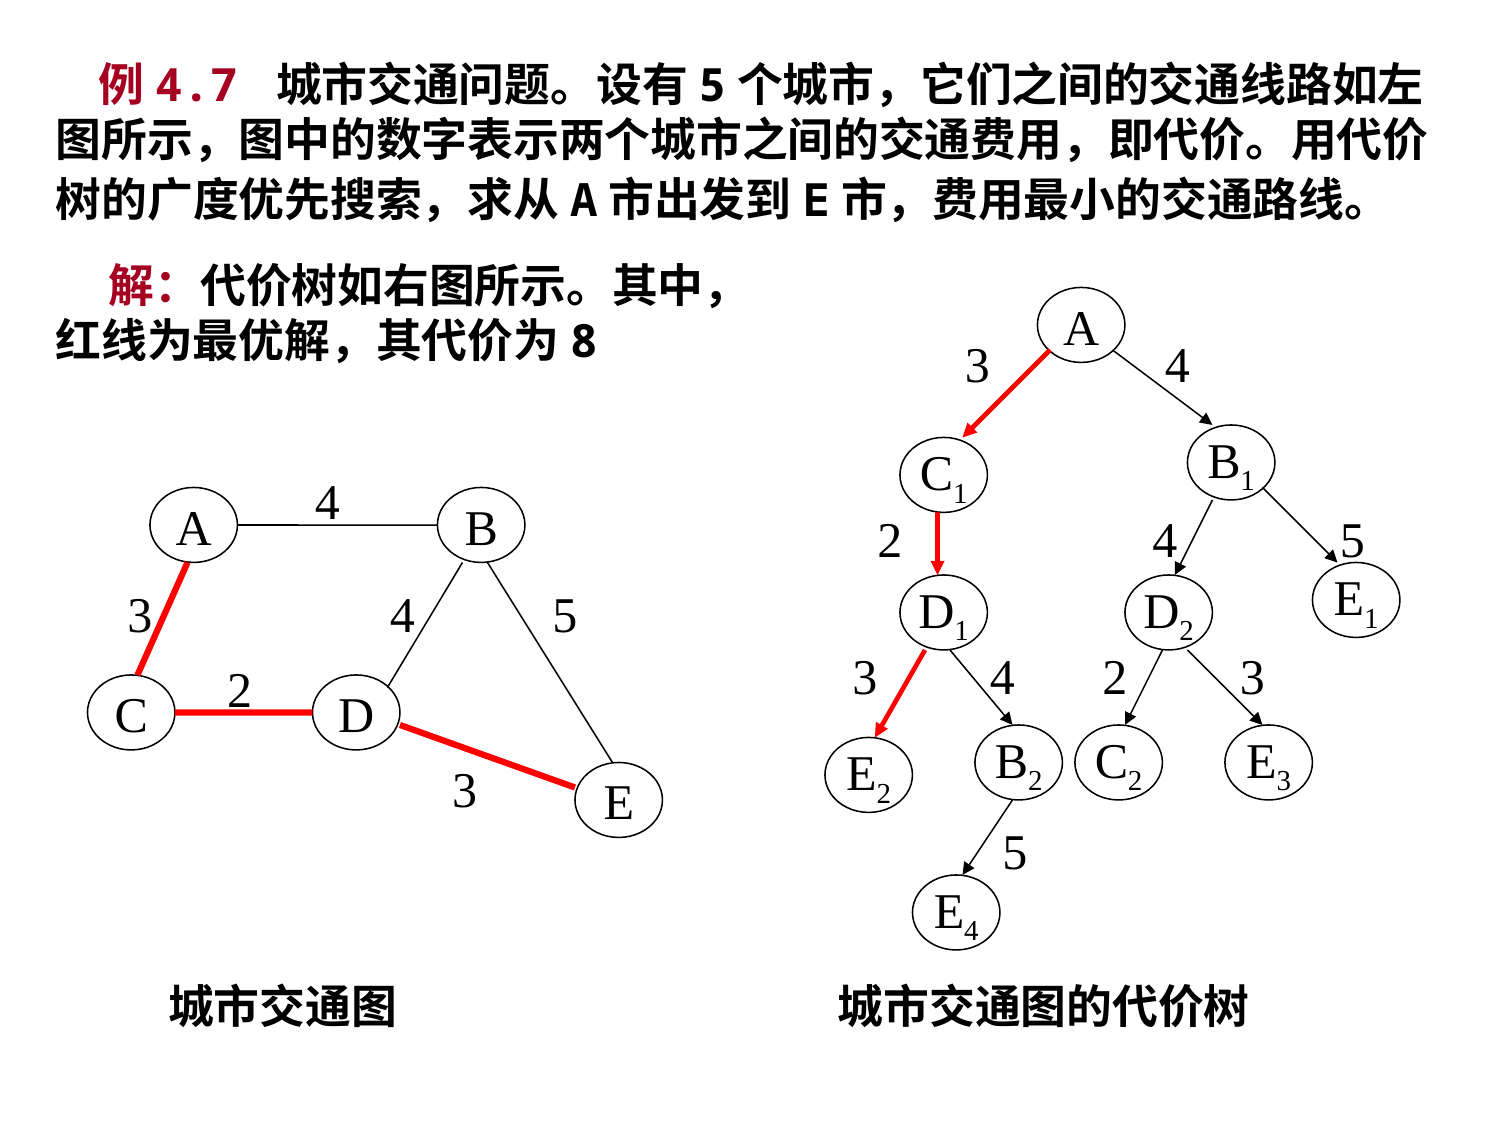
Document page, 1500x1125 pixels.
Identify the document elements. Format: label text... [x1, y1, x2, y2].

text_box 例4.7 城市交通问题。设有5个城市，它们之间的交通线路如左图所示，图中的数字表示两个城市之间的交通费用，即代价。用代价树的广度优先搜索，求从A市出发到E市，费用最小的交通路线。 [41, 48, 1447, 234]
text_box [87, 462, 663, 838]
text_box 解：代价树如右图所示。其中，红线为最优解，其代价为8 [41, 249, 804, 375]
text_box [824, 287, 1438, 951]
text_box 城市交通图 城市交通图的代价树 [153, 970, 1312, 1040]
